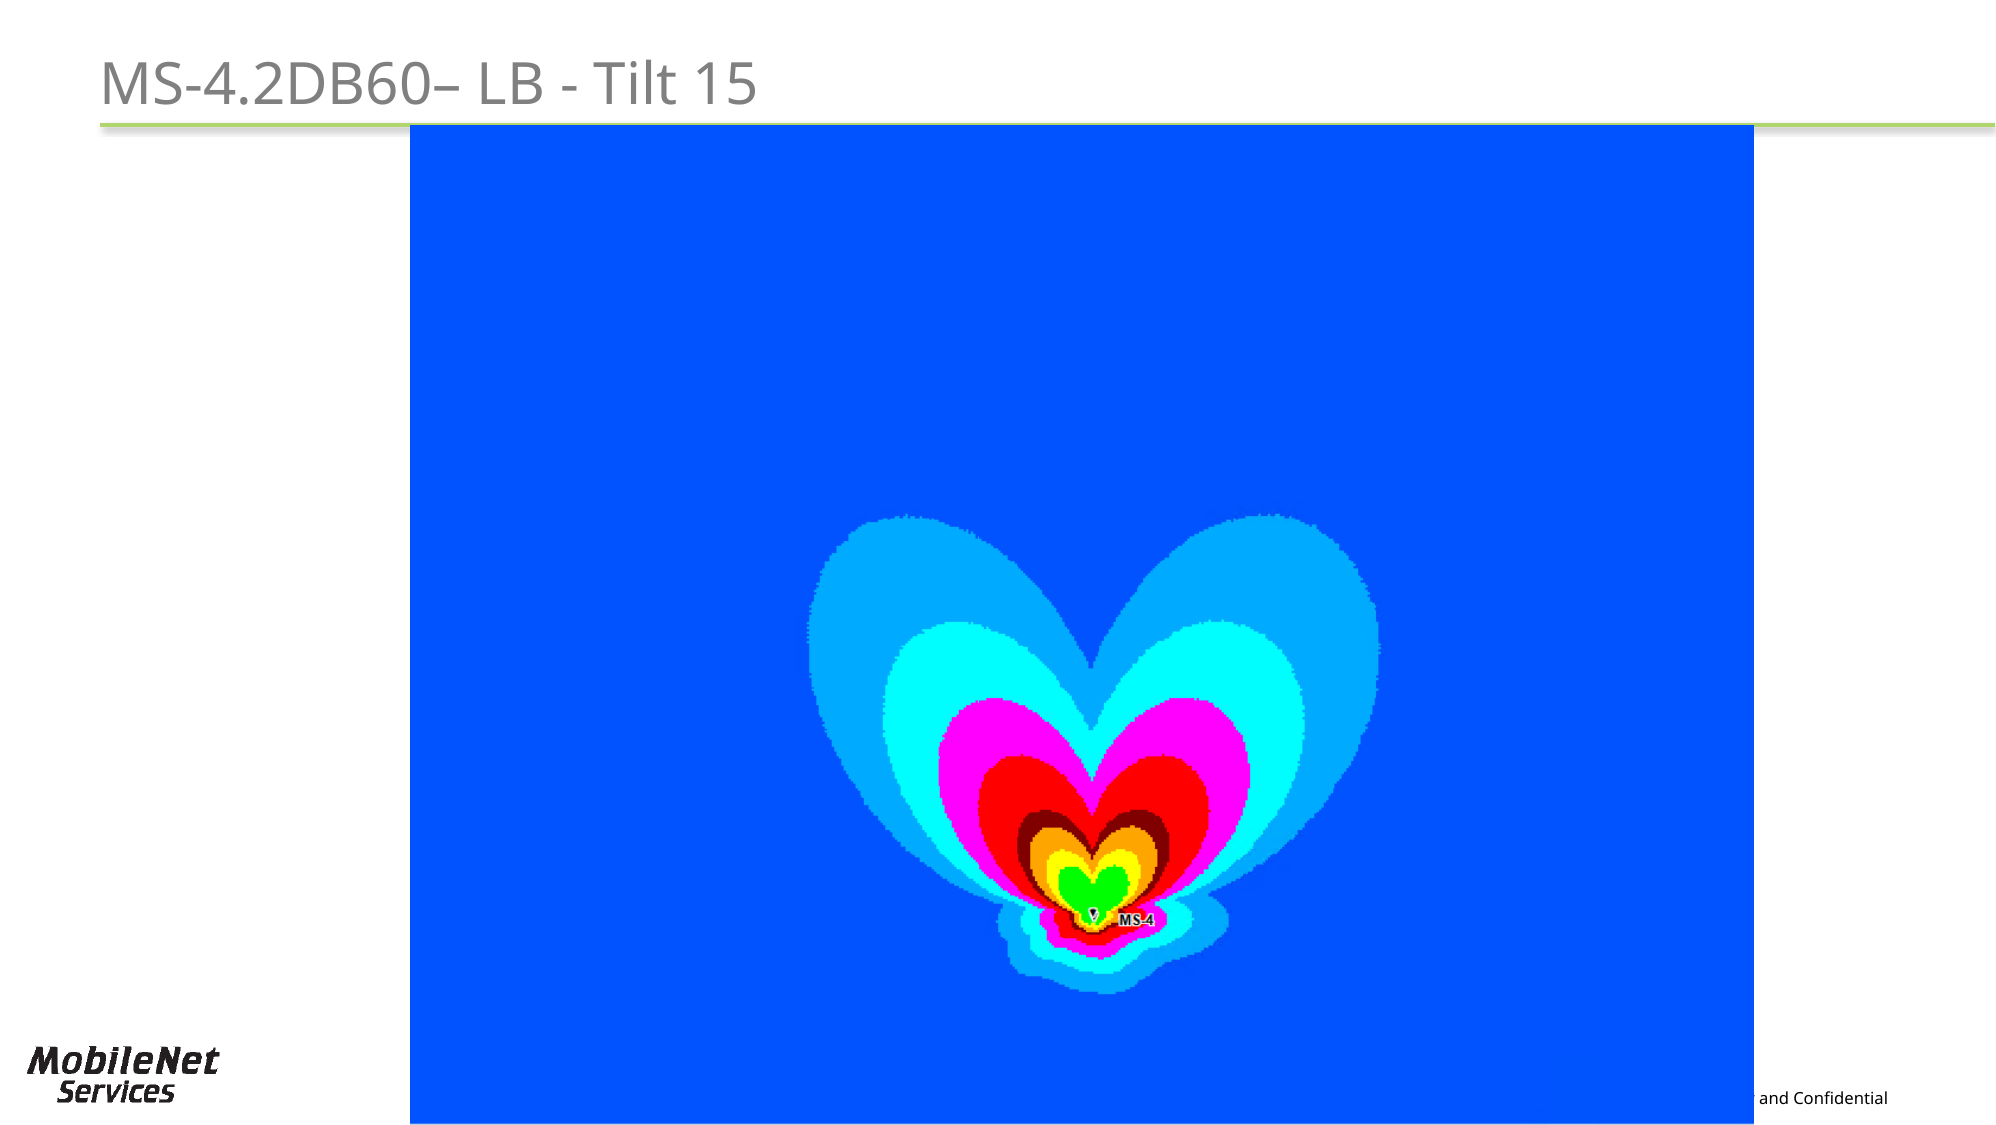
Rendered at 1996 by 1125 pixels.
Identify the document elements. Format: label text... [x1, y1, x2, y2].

picture [409, 125, 1755, 1125]
picture [19, 1037, 226, 1113]
title MS-4.2DB60– LB - Tilt 15 [85, 0, 1881, 175]
